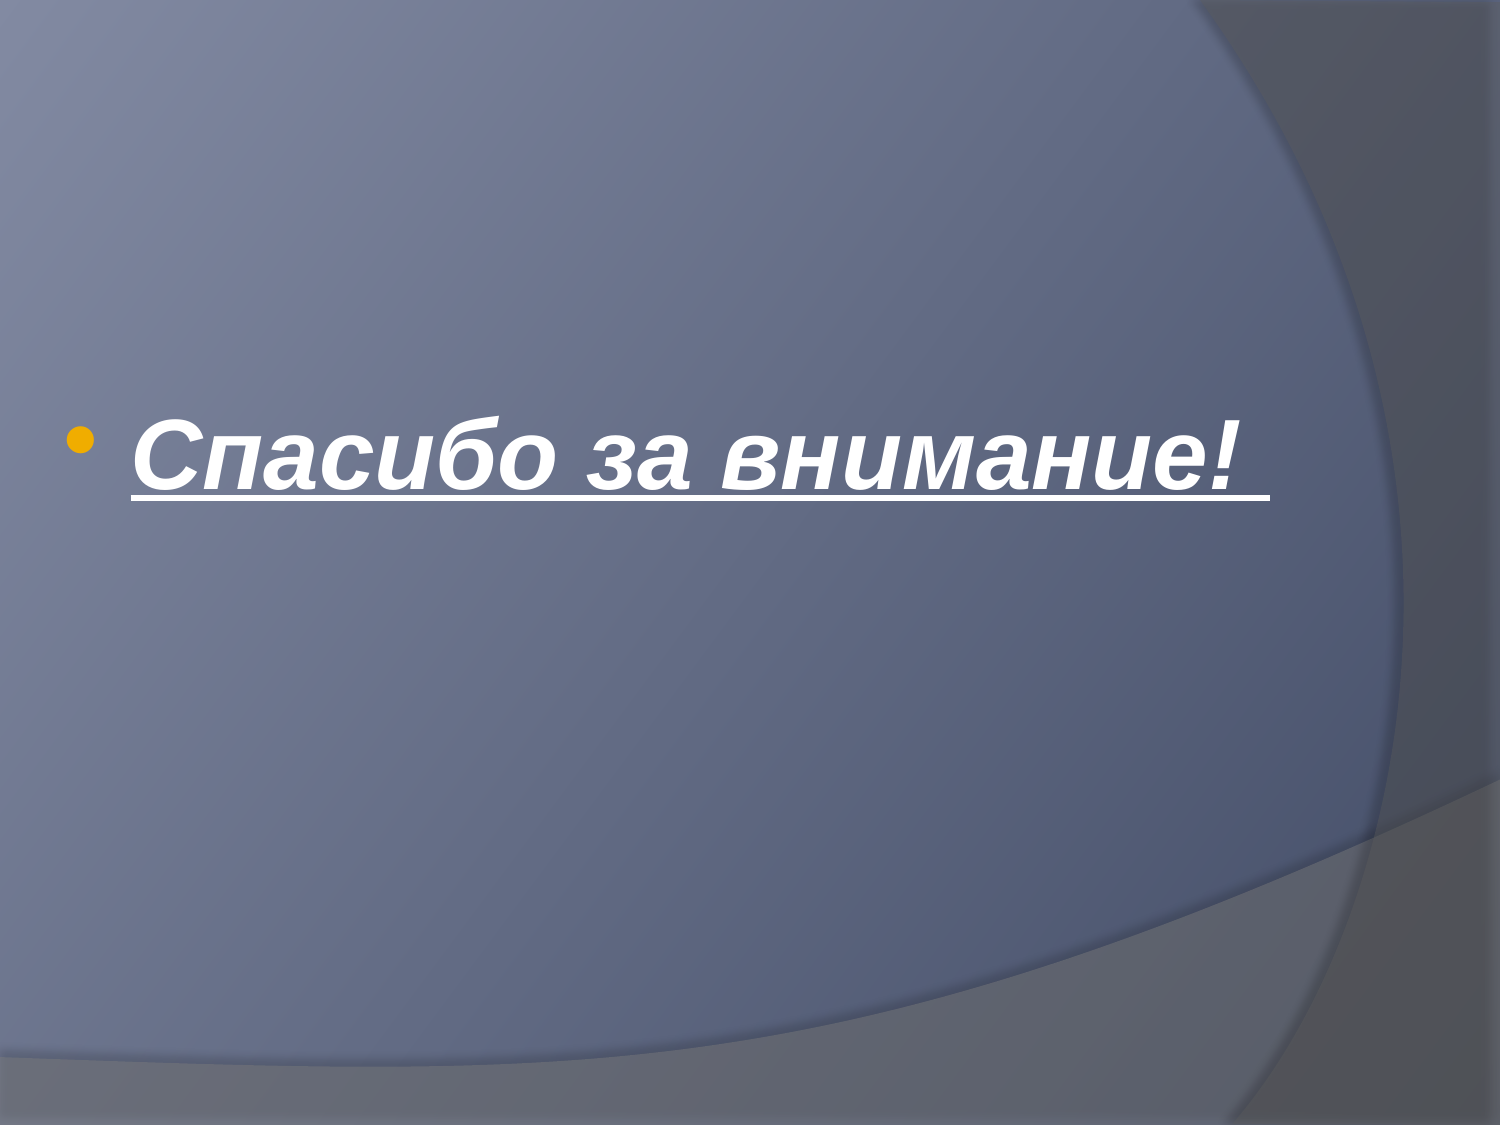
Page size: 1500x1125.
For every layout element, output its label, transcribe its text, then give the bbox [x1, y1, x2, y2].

list Спасибо за внимание! [46, 382, 1472, 1125]
